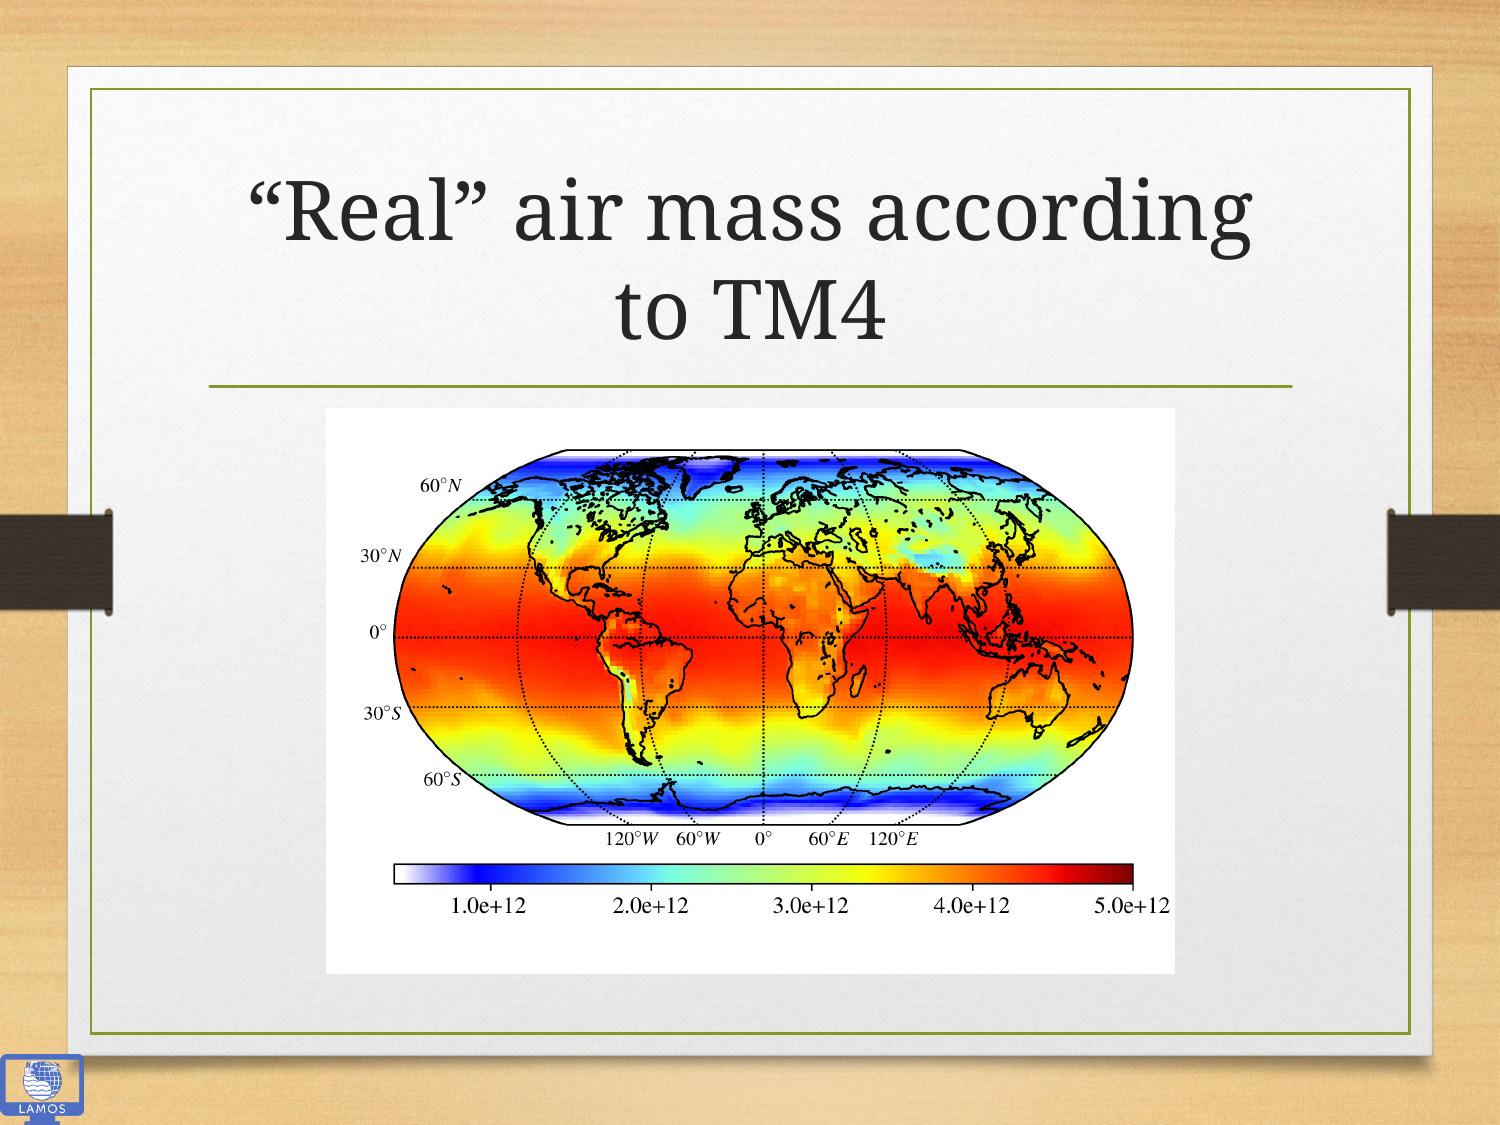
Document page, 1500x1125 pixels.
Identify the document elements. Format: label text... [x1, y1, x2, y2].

title “Real” air mass according to TM4 [193, 150, 1309, 365]
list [326, 408, 1175, 974]
picture [0, 0, 1500, 1125]
